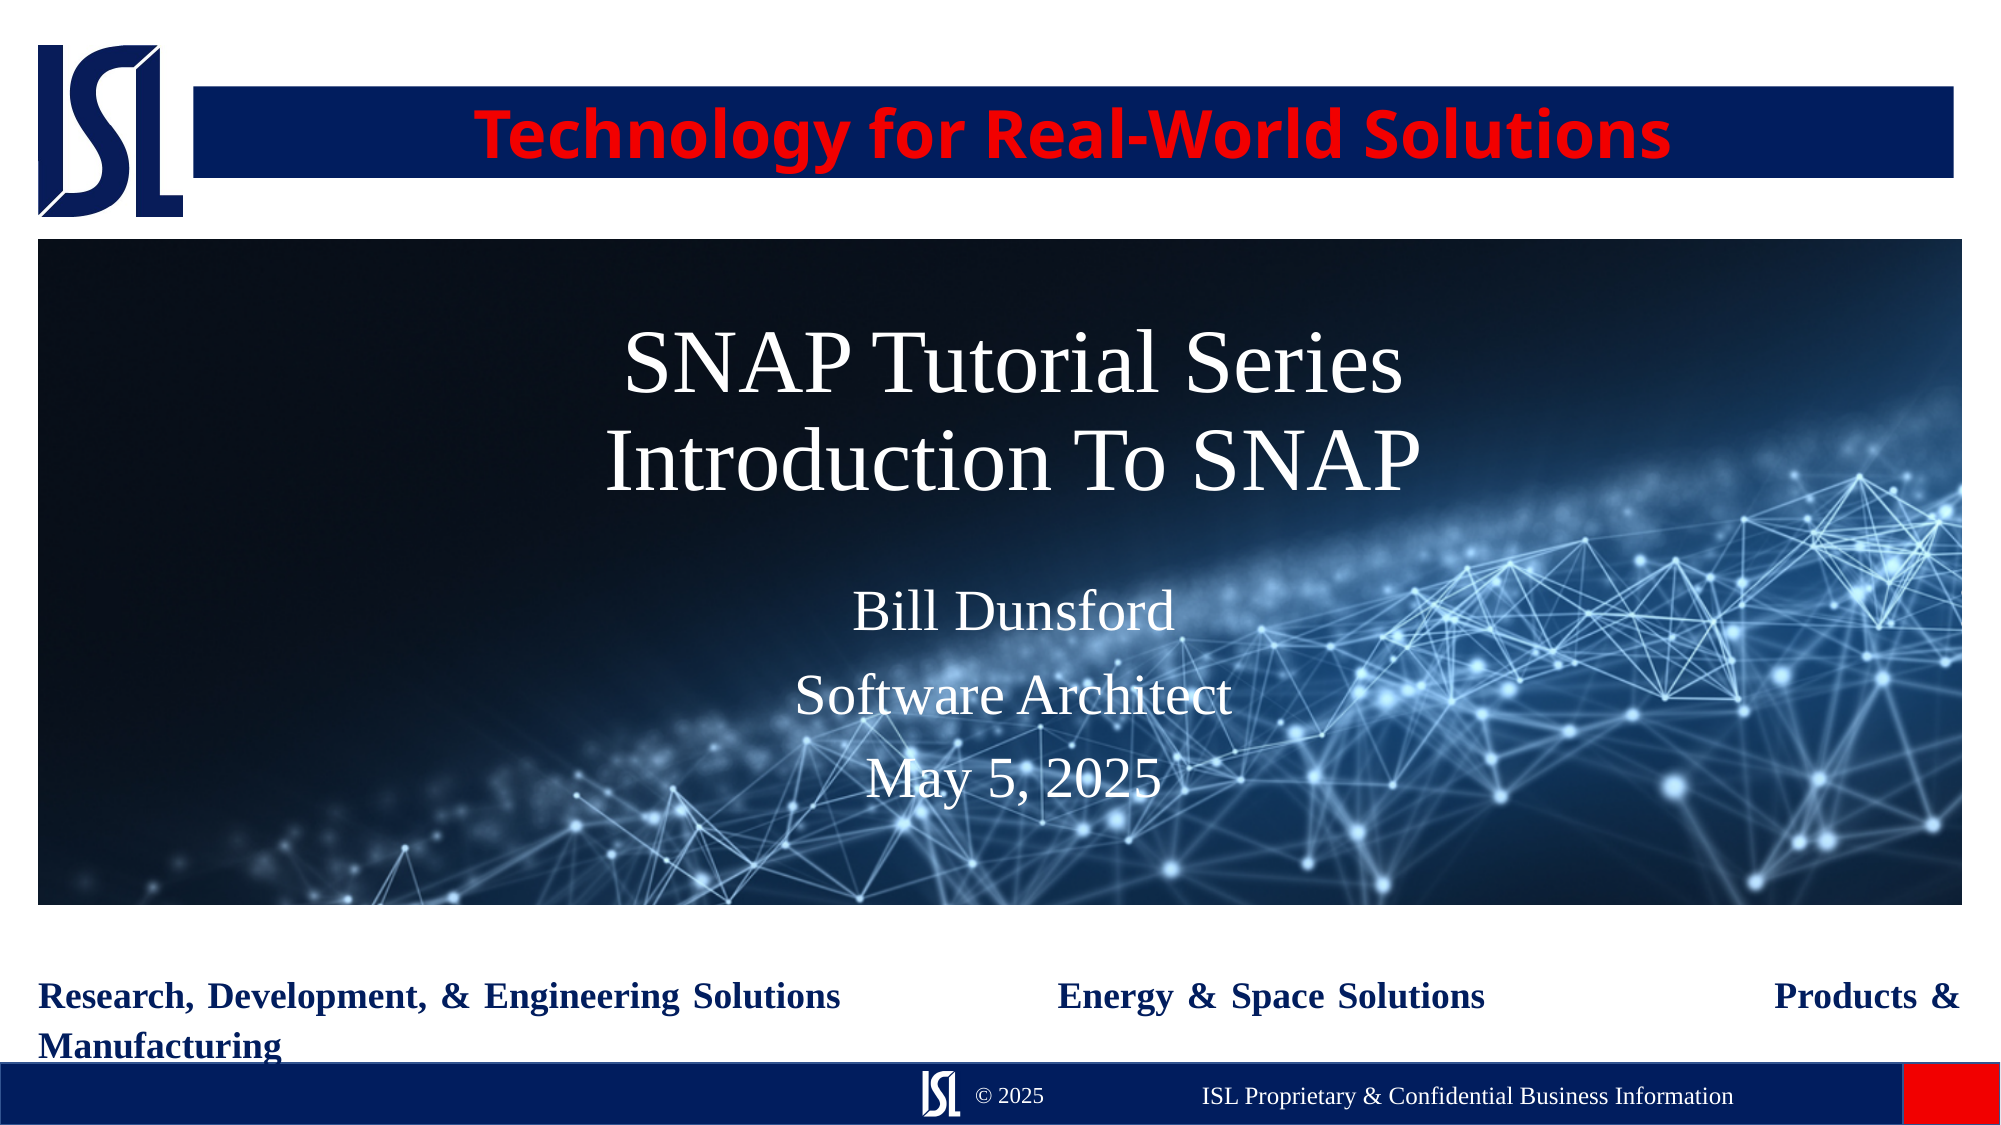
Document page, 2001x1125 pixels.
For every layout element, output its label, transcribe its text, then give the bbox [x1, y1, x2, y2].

title SNAP Tutorial Series Introduction To SNAP [252, 306, 1775, 519]
picture [38, 239, 1962, 905]
subtitle Bill Dunsford Software Architect May 5, 2025 [252, 572, 1775, 861]
picture [38, 45, 183, 217]
